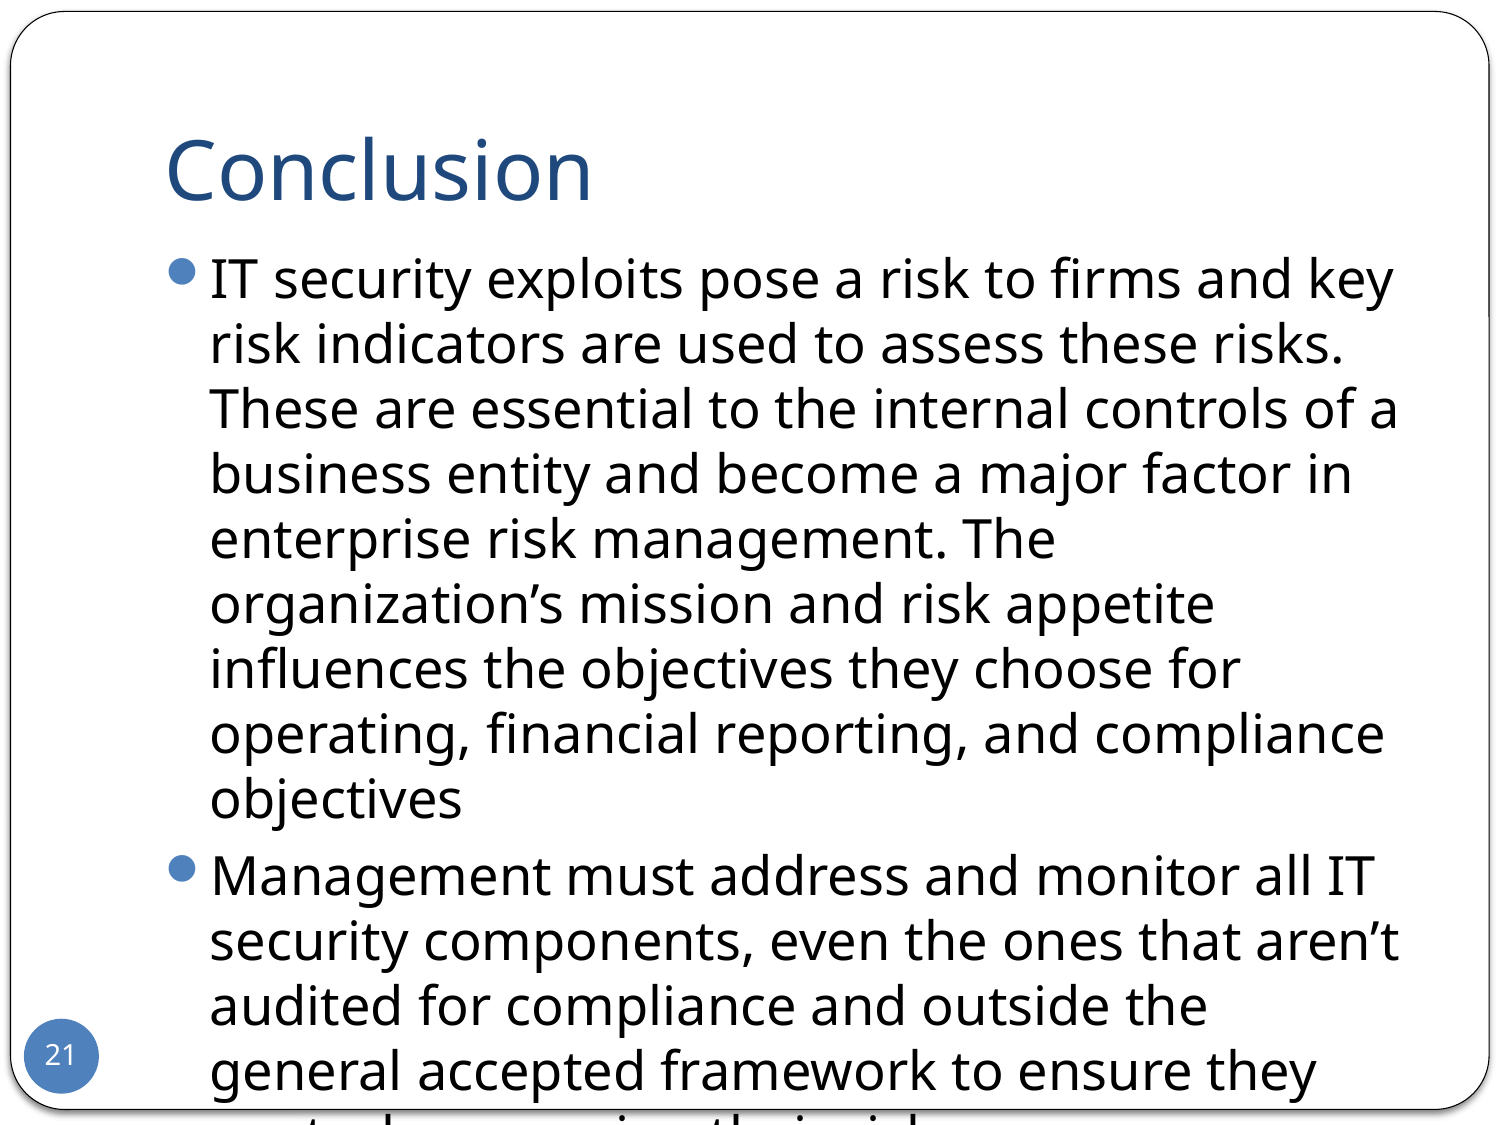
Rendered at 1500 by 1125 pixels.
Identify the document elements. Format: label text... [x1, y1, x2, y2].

title Conclusion [150, 45, 1425, 233]
slide_number 21 [23, 1018, 99, 1094]
list IT security exploits pose a risk to firms and key risk indicators are used to assess these risks. These are essential to the internal controls of a business entity and become a major factor in enterprise risk management. The organization’s mission and risk appetite influences the objectives they choose for operating, financial reporting, and compliance objectives Management must address and monitor all IT security components, even the ones that aren’t audited for compliance and outside the general accepted framework to ensure they are truly managing their risks [150, 237, 1425, 988]
